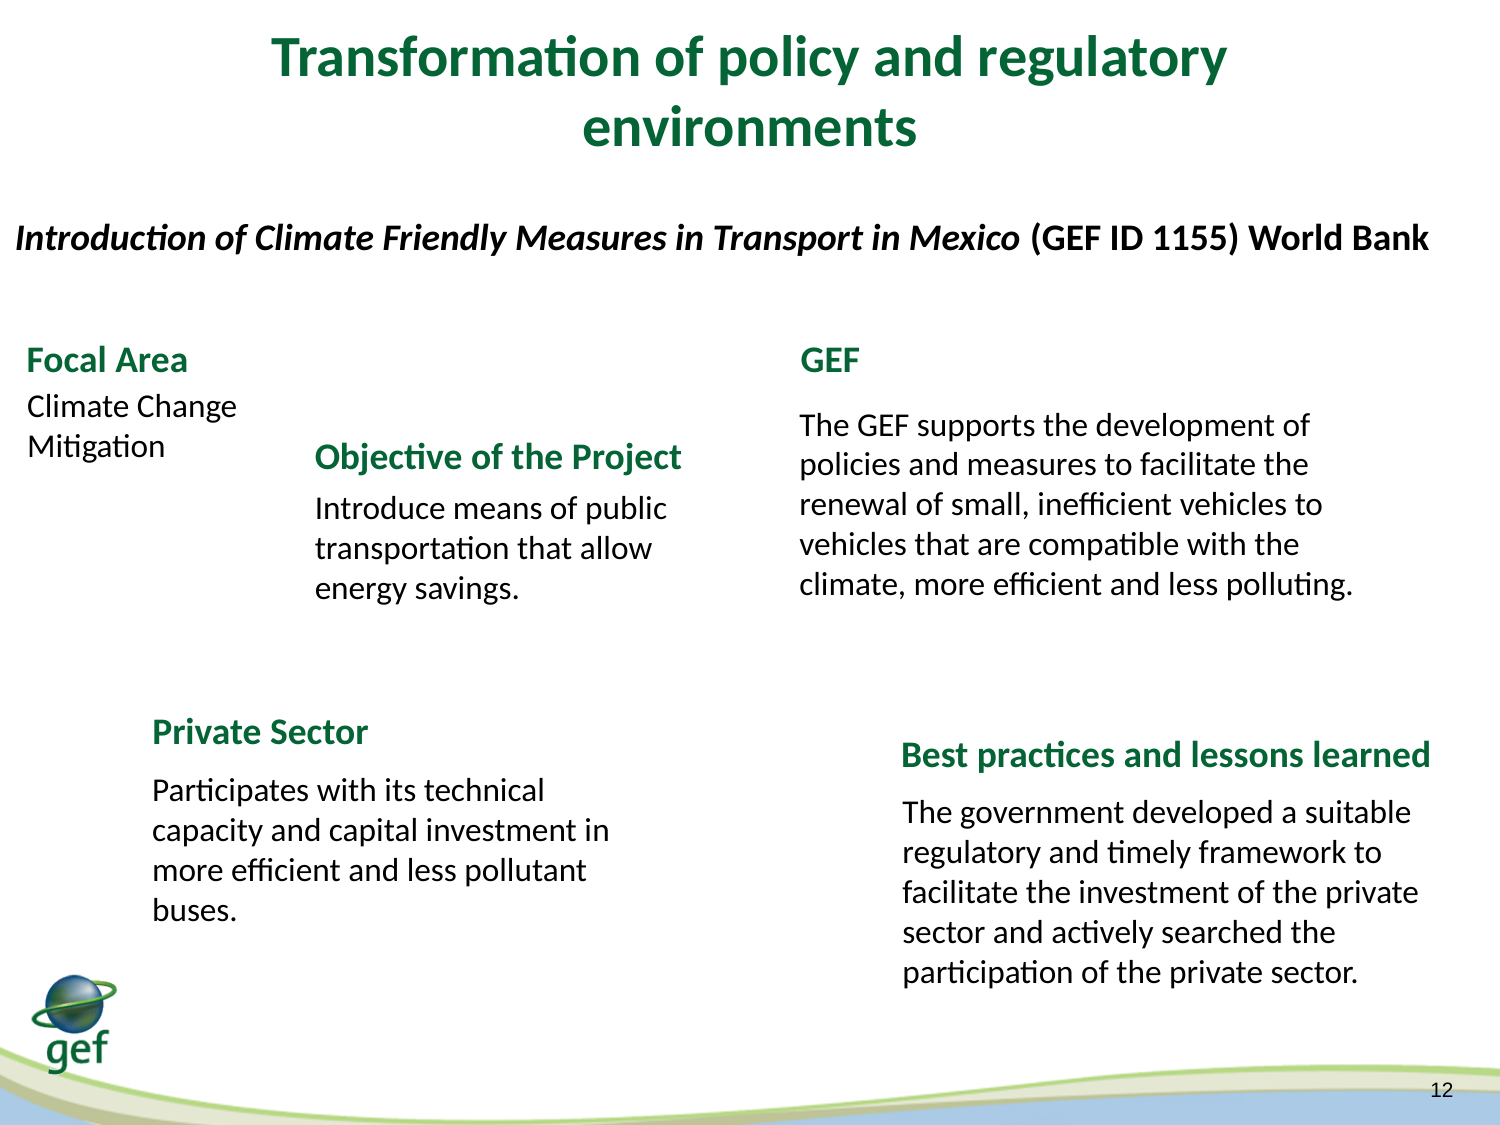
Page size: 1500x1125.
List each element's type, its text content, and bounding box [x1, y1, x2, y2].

text_box Climate Change Mitigation [12, 376, 312, 472]
text_box Participates with its technical capacity and capital investment in more efficient and less pollutant buses. [137, 760, 641, 936]
text_box The government developed a suitable regulatory and timely framework to facilitate the investment of the private sector and actively searched the participation of the private sector. [887, 782, 1500, 998]
text_box Private Sector [137, 700, 423, 760]
text_box The GEF supports the development of policies and measures to facilitate the renewal of small, inefficient vehicles to vehicles that are compatible with the climate, more efficient and less polluting. [784, 395, 1411, 610]
text_box Focal Area [11, 327, 297, 388]
text_box Objective of the Project [299, 424, 720, 485]
picture [0, 922, 1500, 1125]
text_box Introduction of Climate Friendly Measures in Transport in Mexico (GEF ID 1155) World Bank [0, 205, 1500, 266]
text_box Best practices and lessons learned [886, 722, 1470, 782]
text_box GEF [785, 327, 1071, 388]
text_box Introduce means of public transportation that allow energy savings. [300, 478, 687, 614]
title Transformation of policy and regulatory environments [234, 18, 1266, 160]
